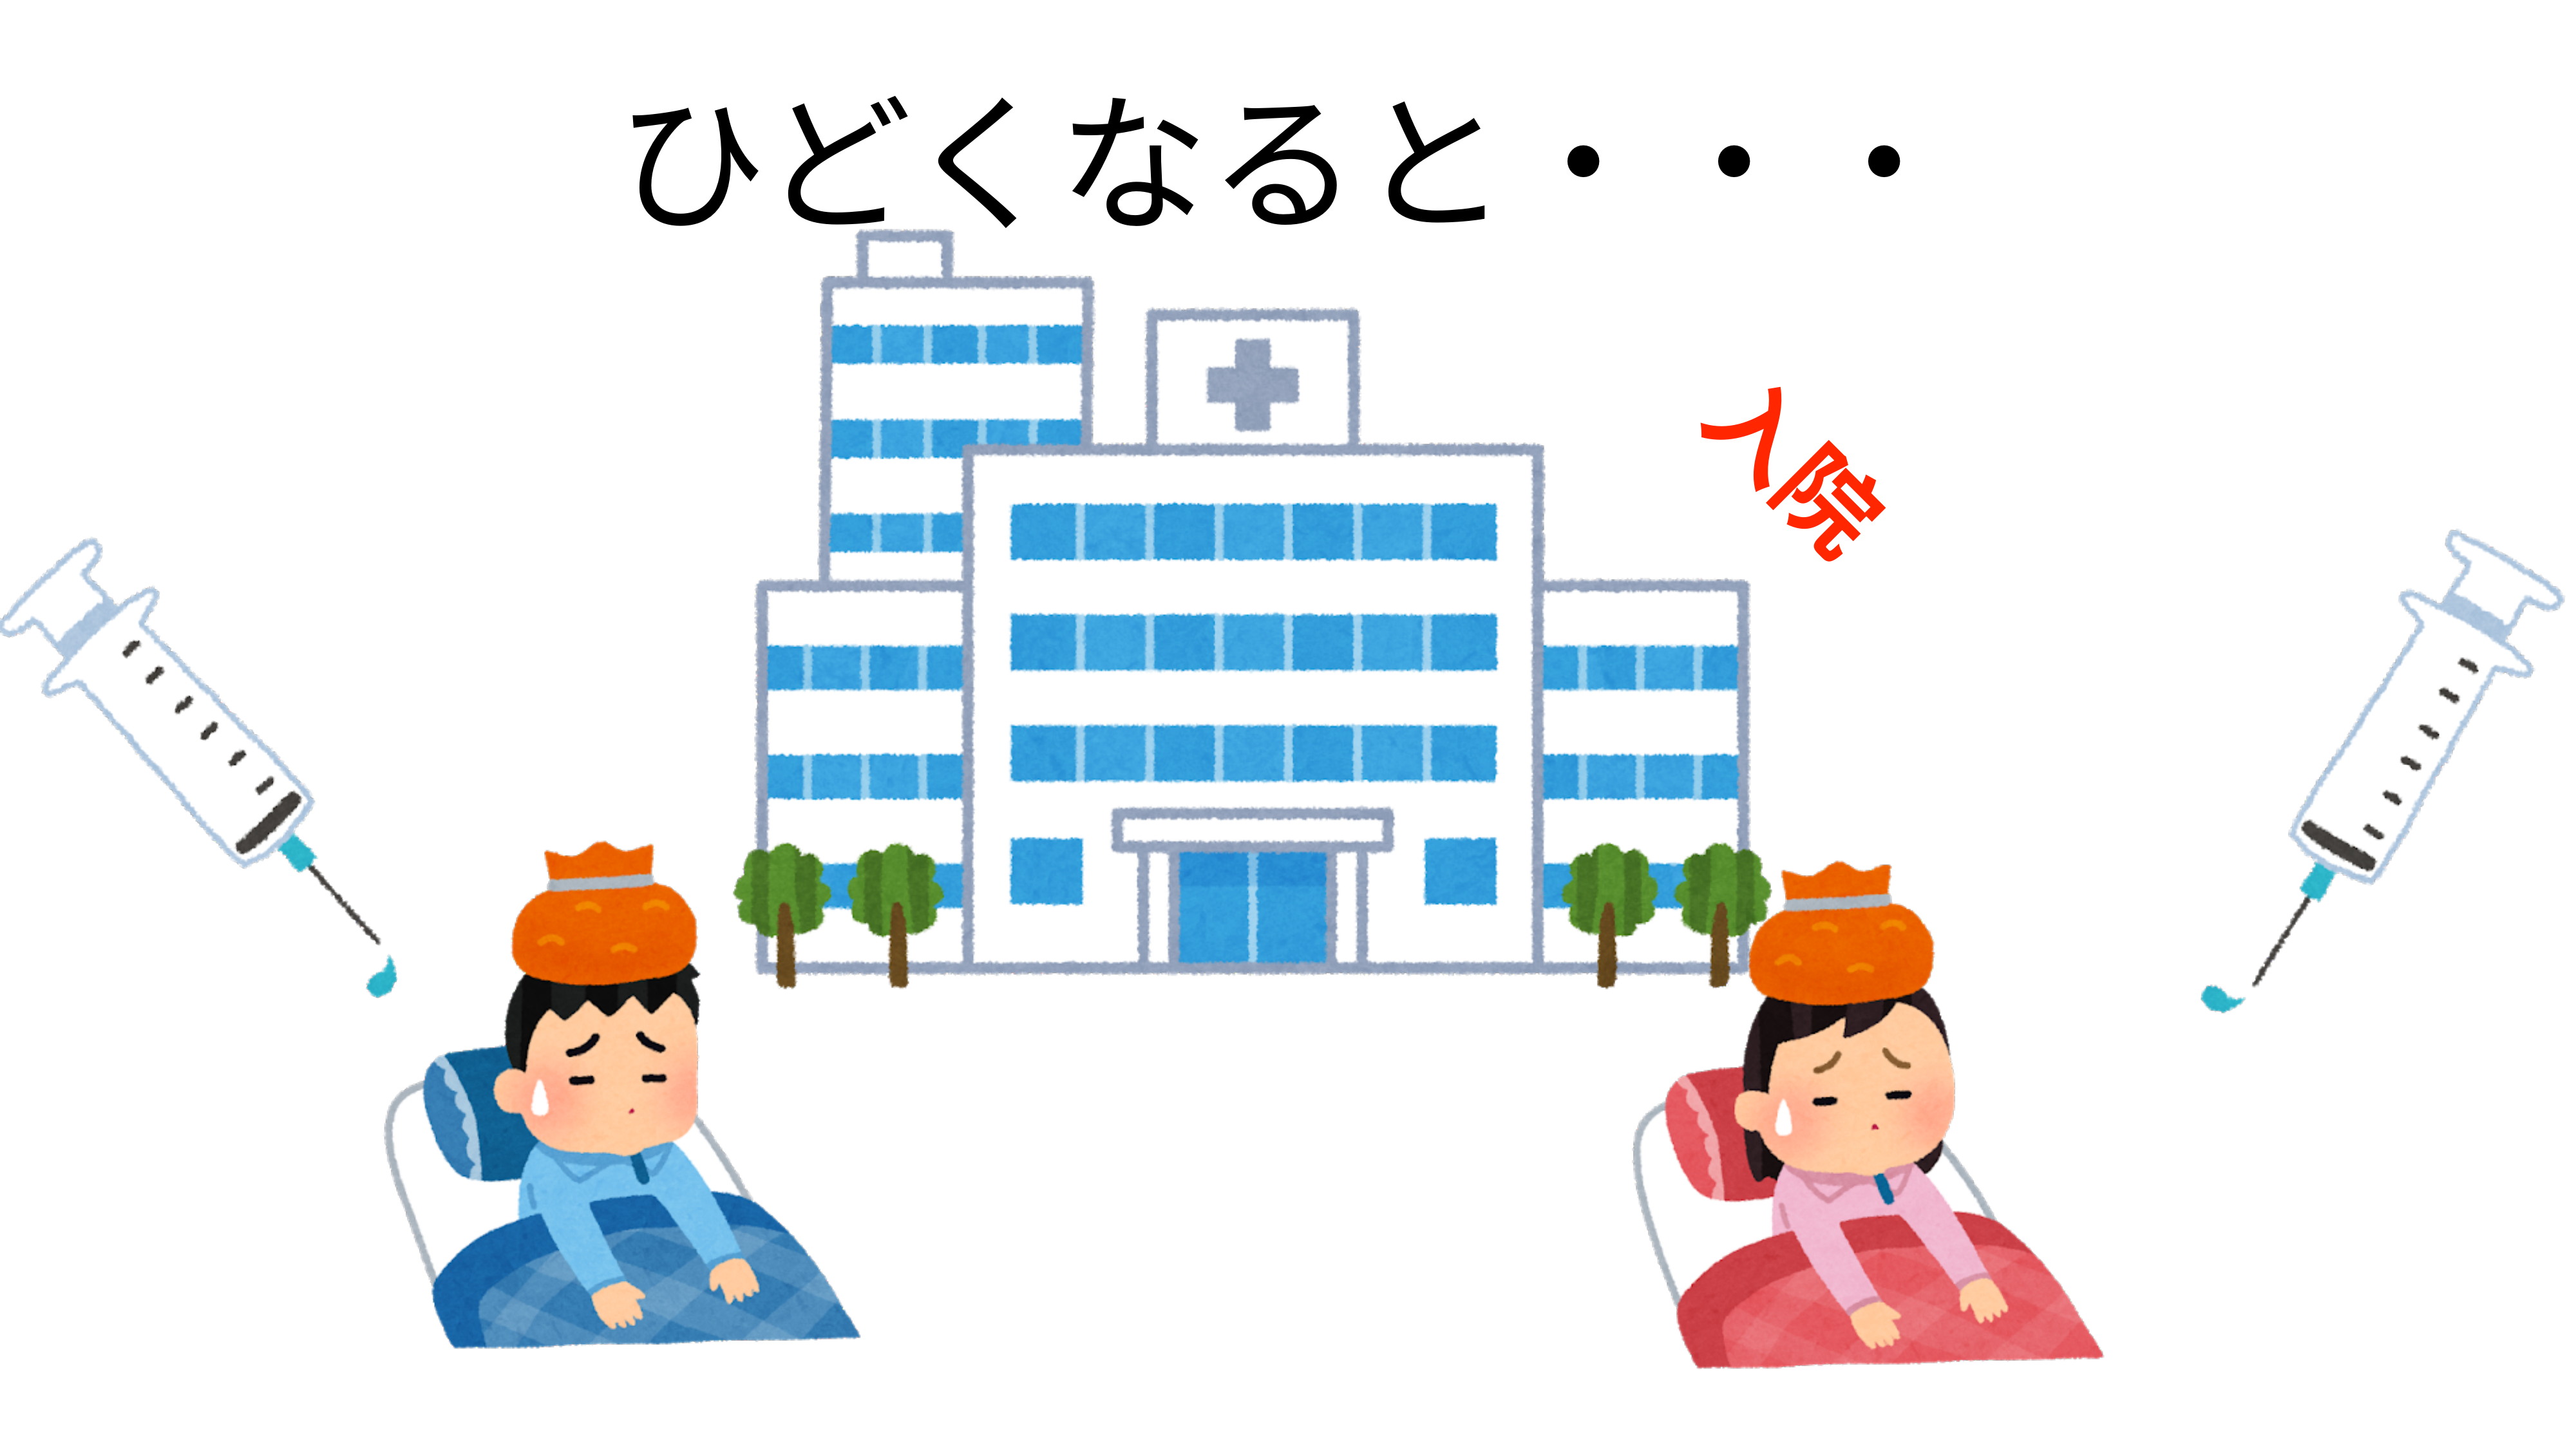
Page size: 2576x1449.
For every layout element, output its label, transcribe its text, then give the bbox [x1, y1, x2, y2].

picture [2188, 495, 2576, 1061]
picture [0, 489, 885, 1359]
picture [1615, 842, 2127, 1379]
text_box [717, 185, 1863, 1034]
title ひどくなると・・・ [178, 37, 2398, 279]
